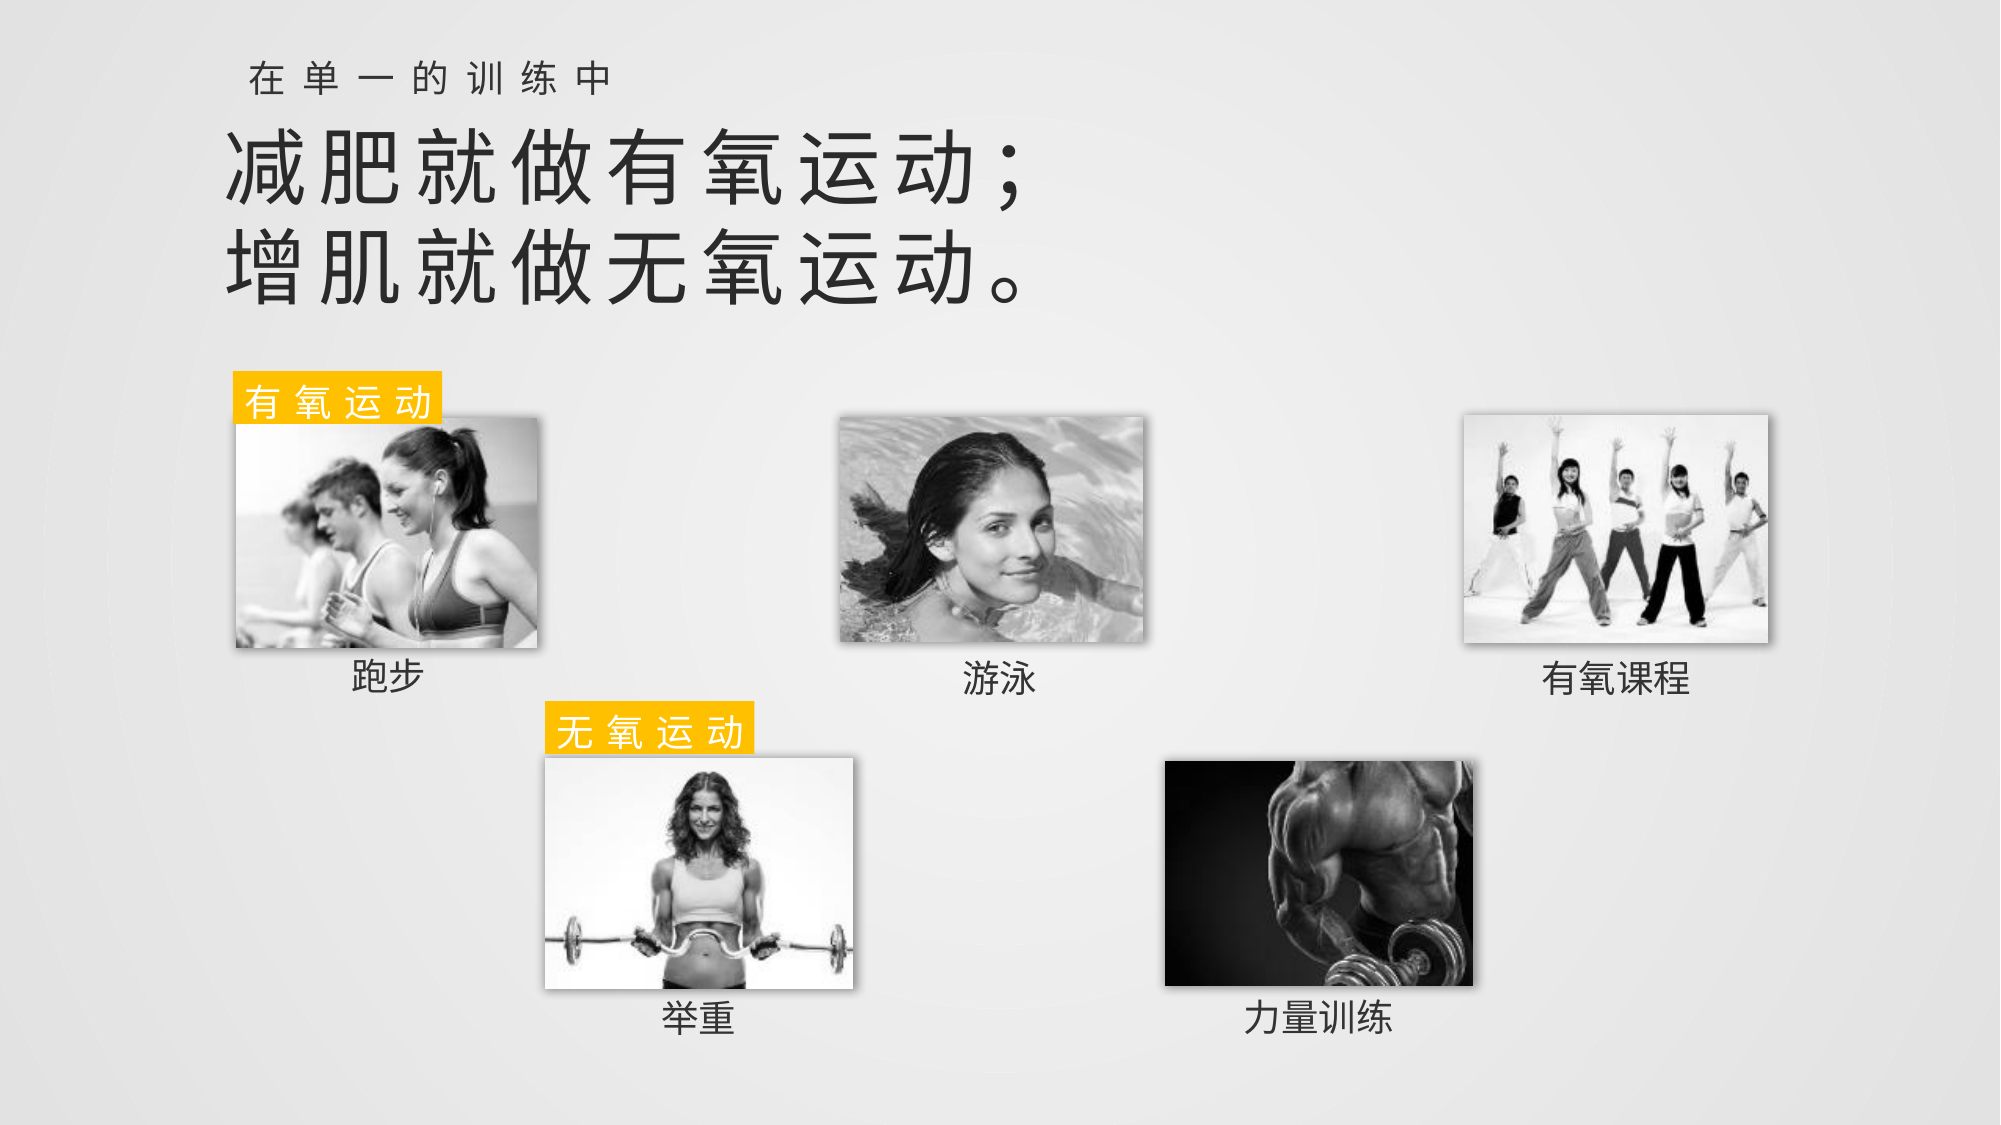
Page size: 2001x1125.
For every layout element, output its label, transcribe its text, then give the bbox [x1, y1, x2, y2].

picture [236, 418, 540, 648]
picture [1464, 415, 1768, 643]
text_box 在 单 一 的 训 练 中 [233, 48, 628, 107]
text_box 有氧课程 [1526, 647, 1707, 708]
text_box 游泳 [947, 647, 1053, 701]
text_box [534, 701, 1473, 1049]
text_box 减肥就做有氧运动； 增肌就做无氧运动。 [208, 107, 1426, 323]
picture [839, 417, 1143, 642]
text_box 有氧运动 [229, 371, 447, 432]
text_box 跑步 [336, 648, 442, 706]
